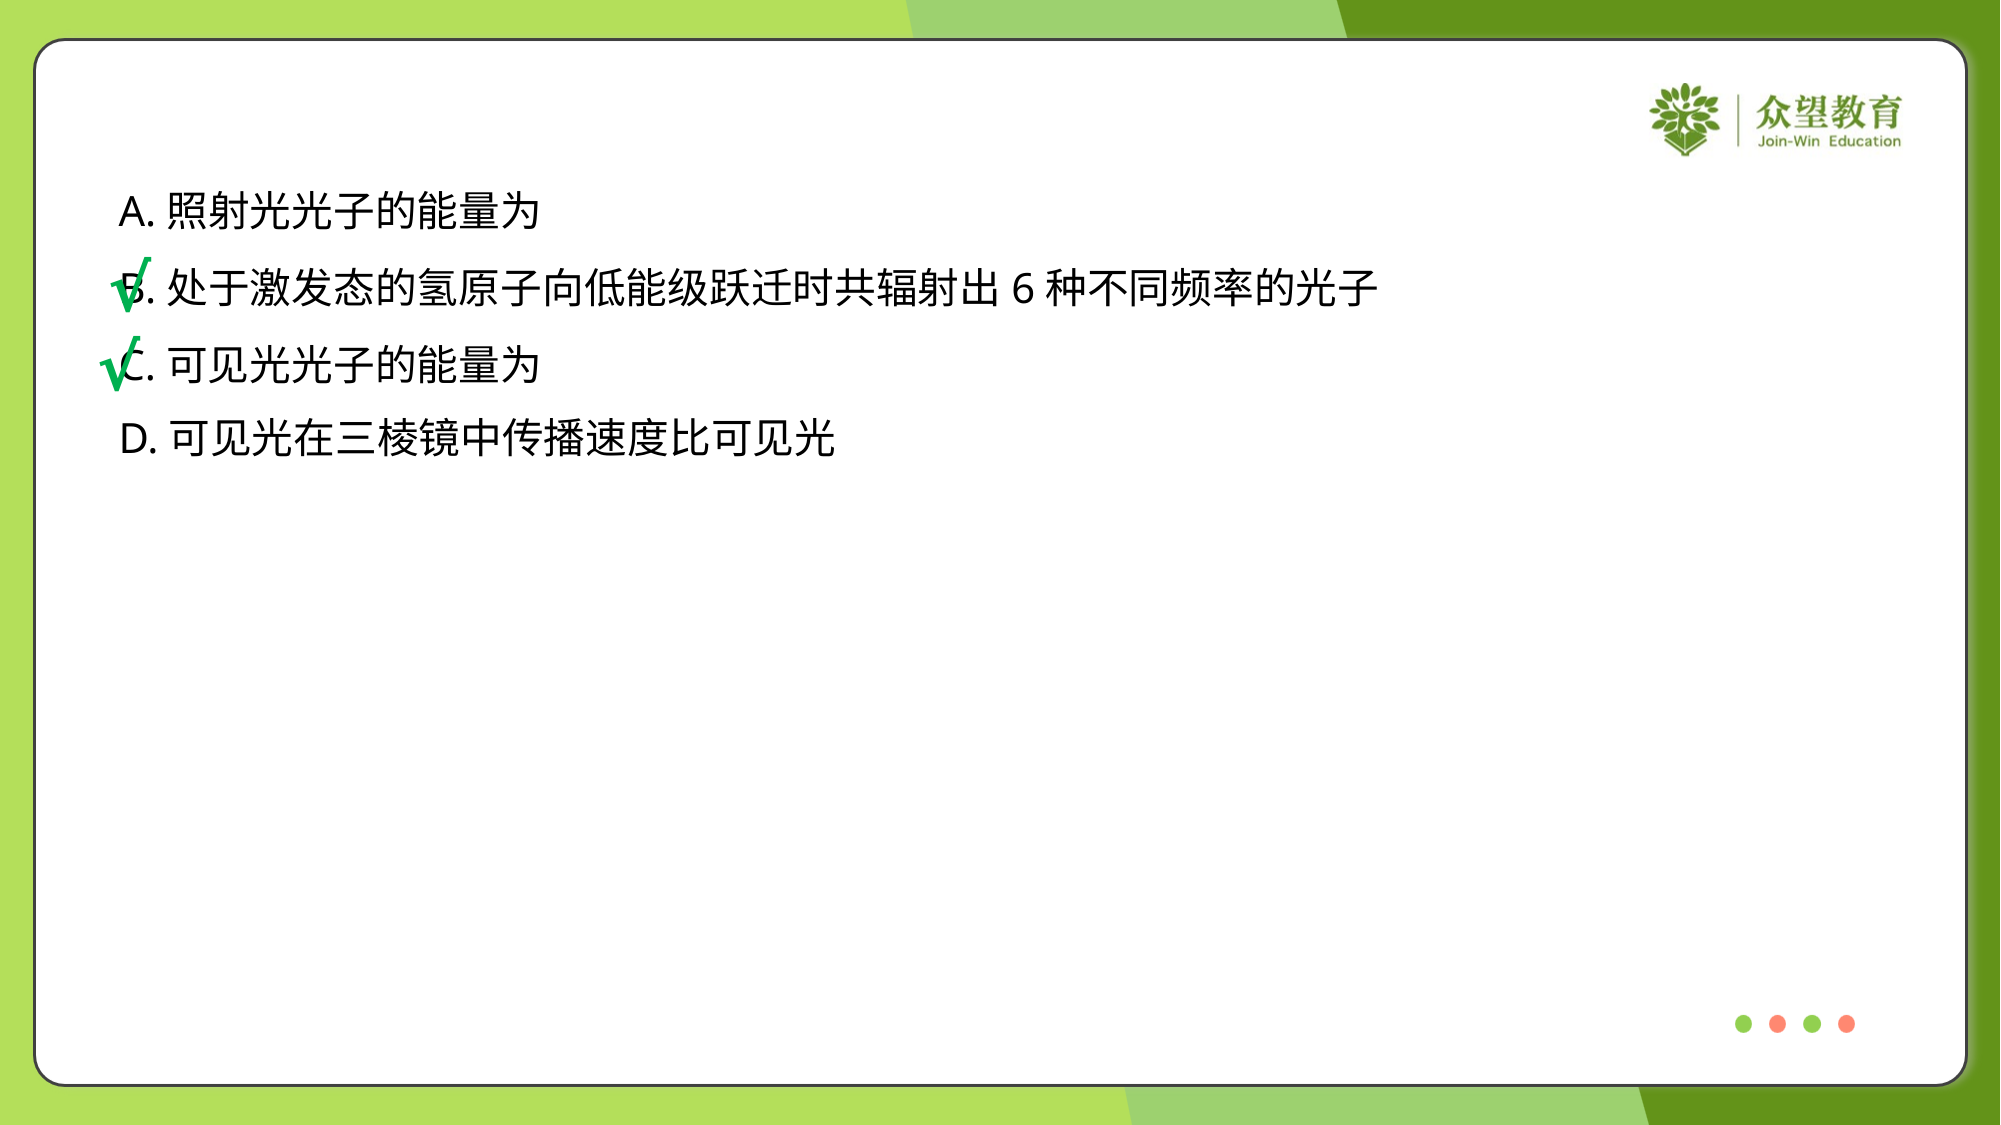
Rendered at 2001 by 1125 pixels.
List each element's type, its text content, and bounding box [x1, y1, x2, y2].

text_box √ [108, 246, 152, 325]
text_box √ [97, 325, 211, 404]
picture [0, 0, 2000, 1125]
